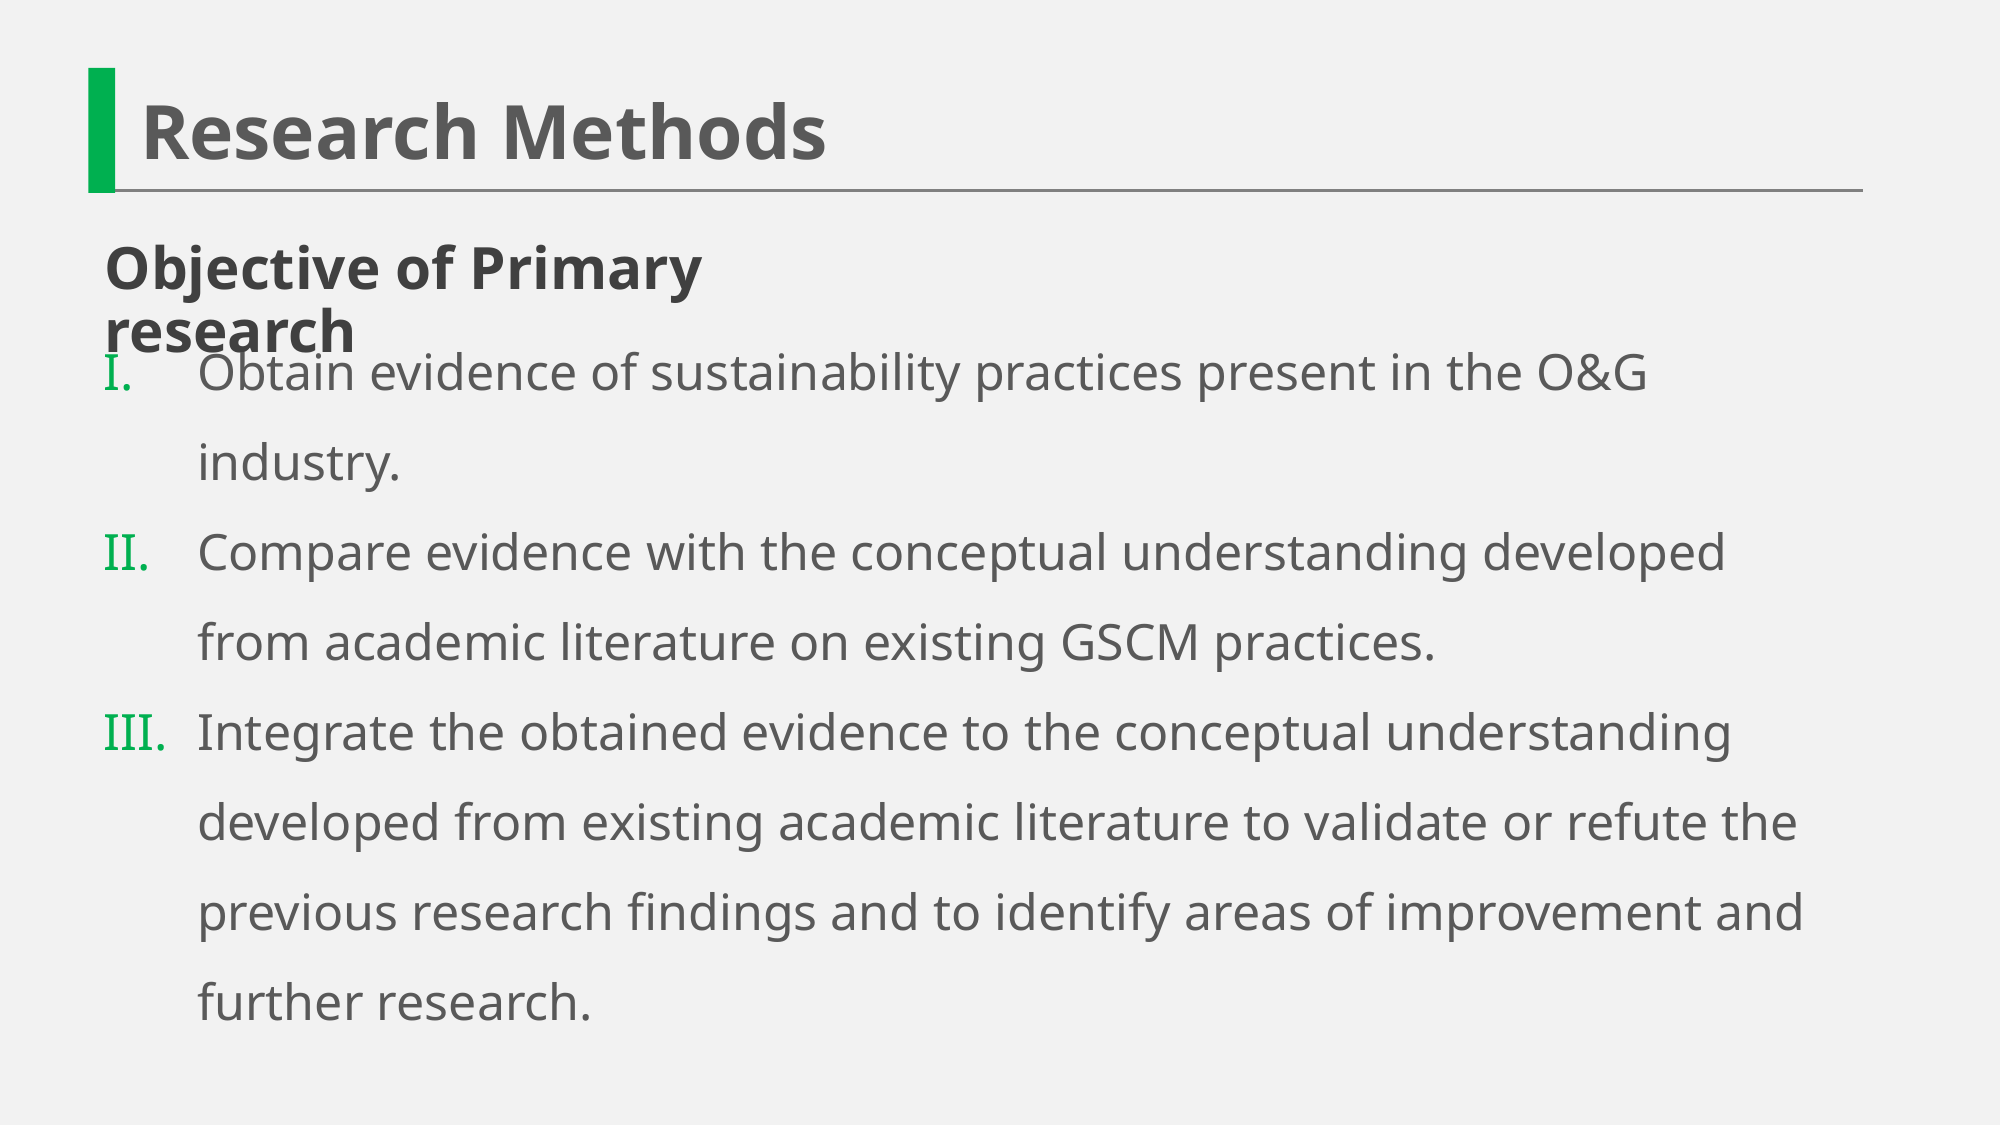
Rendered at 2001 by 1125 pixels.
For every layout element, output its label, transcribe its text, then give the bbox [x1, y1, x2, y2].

text_box [87, 67, 116, 194]
text_box Research Methods [125, 191, 936, 198]
text_box Obtain evidence of sustainability practices present in the O&G industry. Compare evidence with the conceptual understanding developed from academic literature on existing GSCM practices. Integrate the obtained evidence to the conceptual understanding developed from existing academic literature to validate or refute the previous research findings and to identify areas of improvement and further research. [88, 350, 1842, 992]
text_box Objective of Primary research [89, 234, 966, 350]
text_box Research Methods [125, 72, 936, 190]
